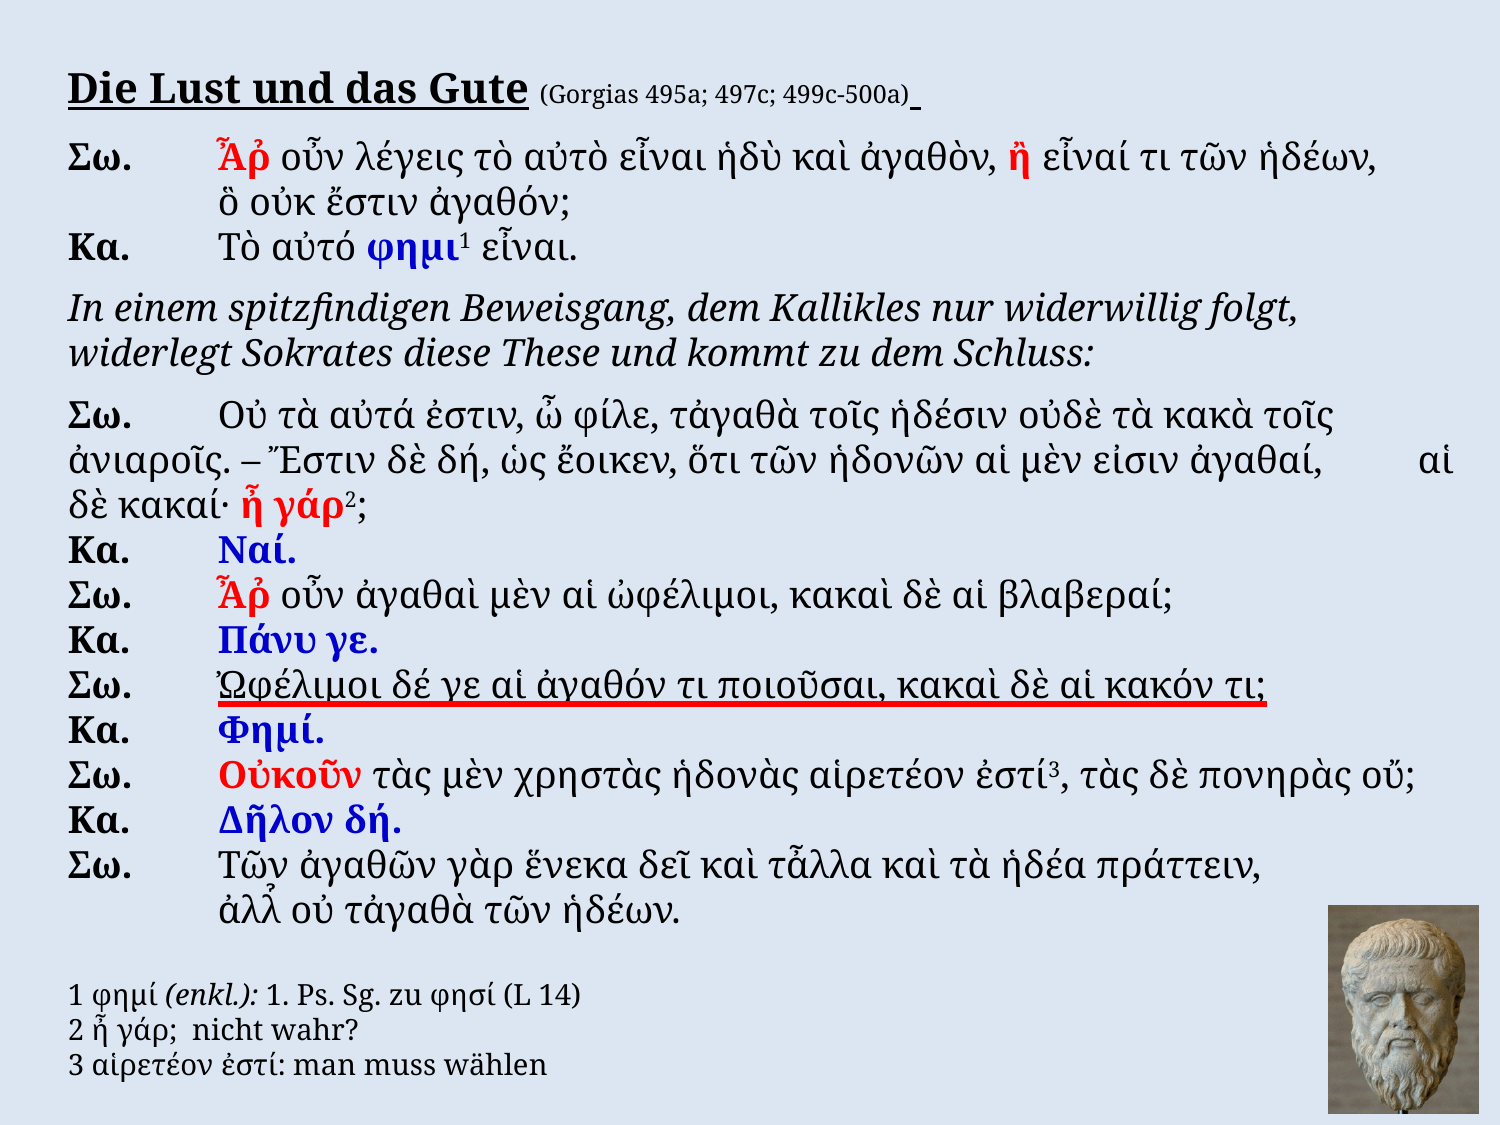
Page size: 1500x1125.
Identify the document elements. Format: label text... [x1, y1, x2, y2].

picture [1328, 904, 1479, 1114]
text_box Die Lust und das Gute (Gorgias 495a; 497c; 499c-500a) Σω. Ἆρ̉ οὖν λέγεις τὸ αὐτὸ εἶναι ἡδὺ καὶ ἀγαθὸν, ἢ εἶναί τι τῶν ἡδέων, ὃ οὐκ ἔστιν ἀγαθόν; Κα. Τὸ αὐτό φημι1 εἶναι. In einem spitzfindigen Beweisgang, dem Kallikles nur widerwillig folgt, widerlegt Sokrates diese These und kommt zu dem Schluss: Σω. Οὐ τὰ αὐτά ἐστιν, ὦ φίλε, τἀγαθὰ τοῖς ἡδέσιν οὐδὲ τὰ κακὰ τοῖς ἀνιαροῖς. – Ἔστιν δὲ δή, ὡς ἔοικεν, ὅτι τῶν ἡδονῶν αἱ μὲν εἰσιν ἀγαθαί, αἱ δὲ κακαί· ἦ γάρ2; Κα. Ναί. Σω. Ἆρ̉ οὖν ἀγαθαὶ μὲν αἱ ὠφέλιμοι, κακαὶ δὲ αἱ βλαβεραί; Κα. Πάνυ γε. Σω. Ὠφέλιμοι δέ γε αἱ ἀγαθόν τι ποιοῦσαι, κακαὶ δὲ αἱ κακόν τι; Κα. Φημί. Σω. Οὐκοῦν τὰς μὲν χρηστὰς ἡδονὰς αἱρετέον ἐστί3, τὰς δὲ πονηρὰς οὔ; Κα. Δῆλον δή. Σω. Τῶν ἀγαθῶν γὰρ ἕνεκα δεῖ καὶ τἆλλα καὶ τὰ ἡδέα πράττειν, ἀλλ̉ οὐ τἀγαθὰ τῶν ἡδέων. 1 φημί (enkl.): 1. Ps. Sg. zu φησί (L 14) 2 ἦ γάρ; nicht wahr? 3 αἱρετέον ἐστί: man muss wählen [53, 54, 1479, 1125]
